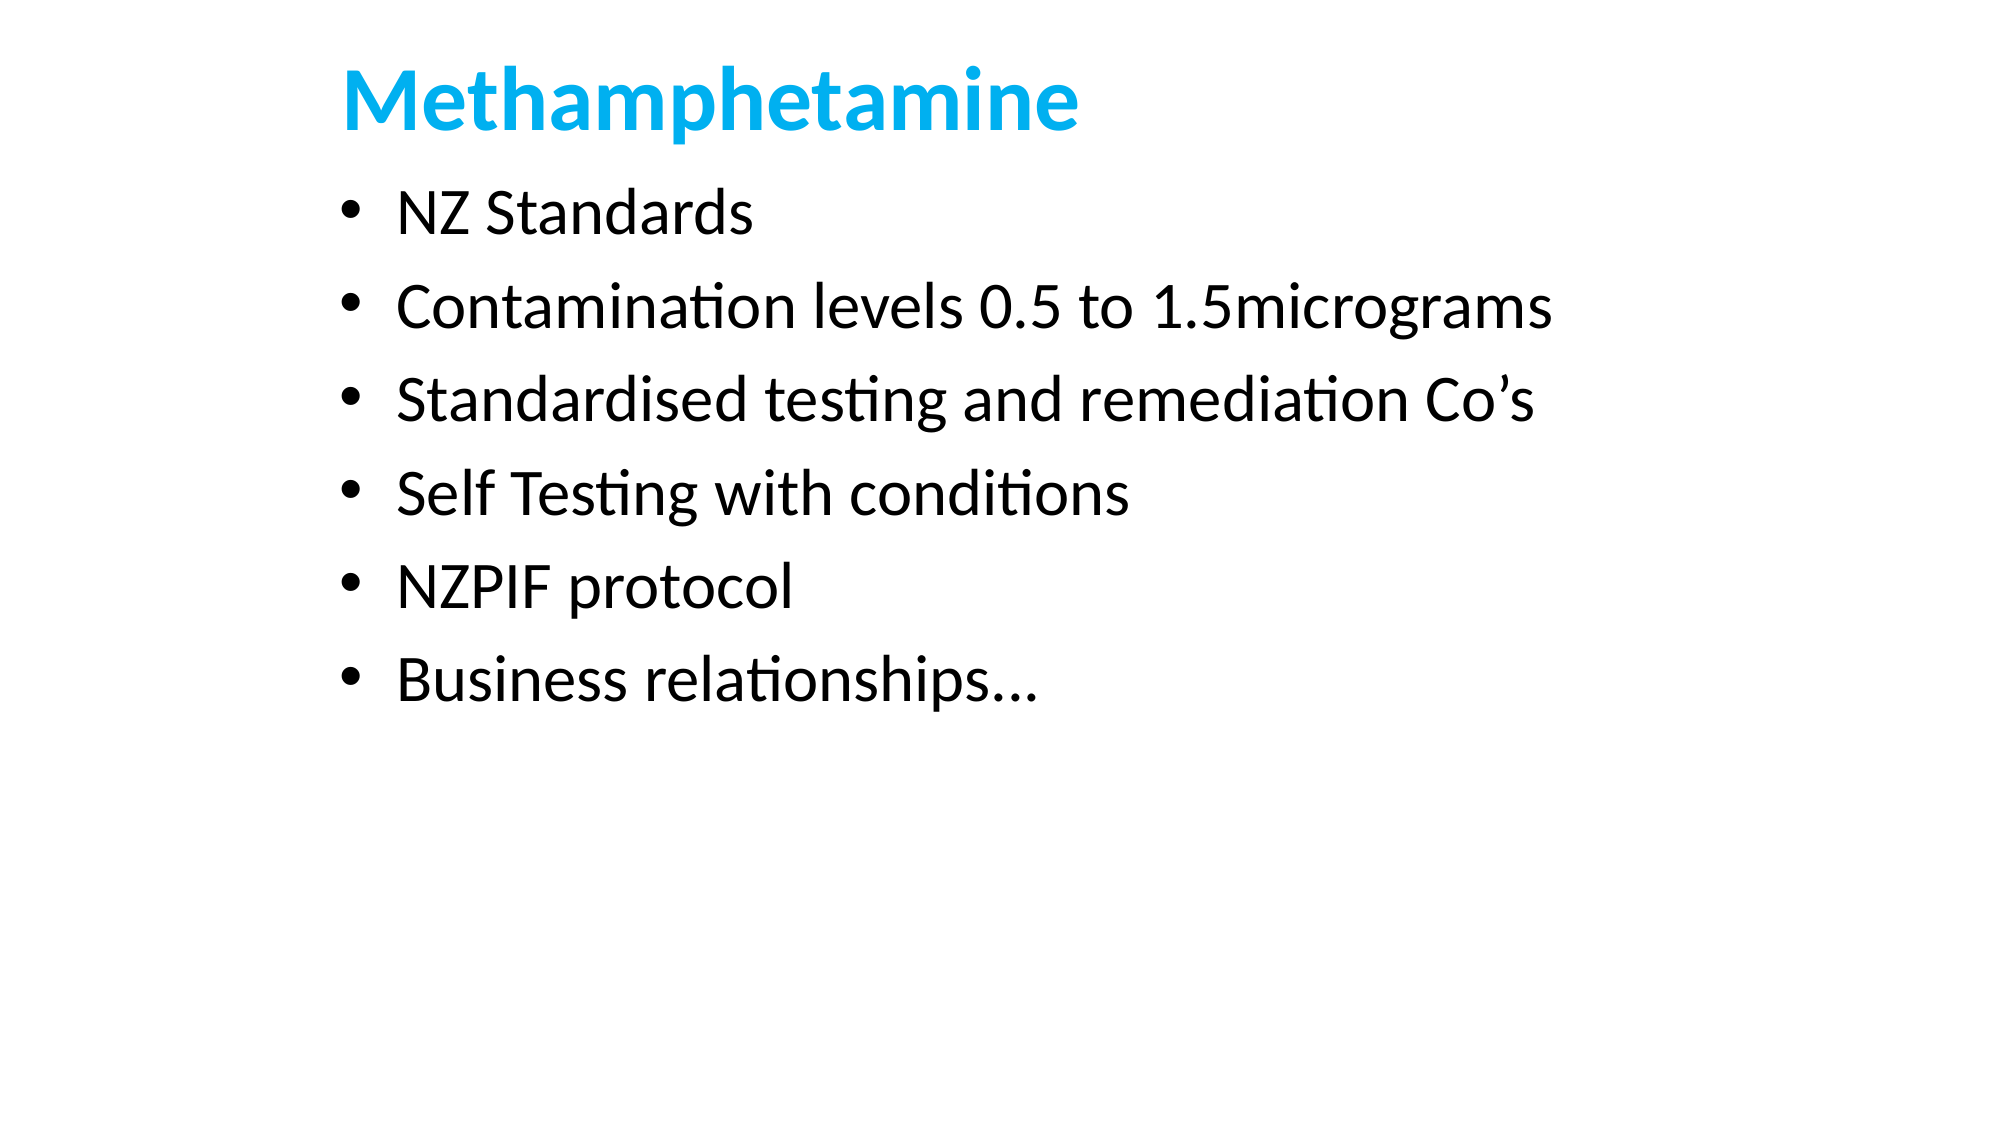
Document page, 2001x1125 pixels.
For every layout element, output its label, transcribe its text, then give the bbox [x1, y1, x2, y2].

list NZ Standards Contamination levels 0.5 to 1.5micrograms Standardised testing and remediation Co’s Self Testing with conditions NZPIF protocol Business relationships... [324, 160, 1675, 1005]
title Methamphetamine [326, 0, 1677, 188]
